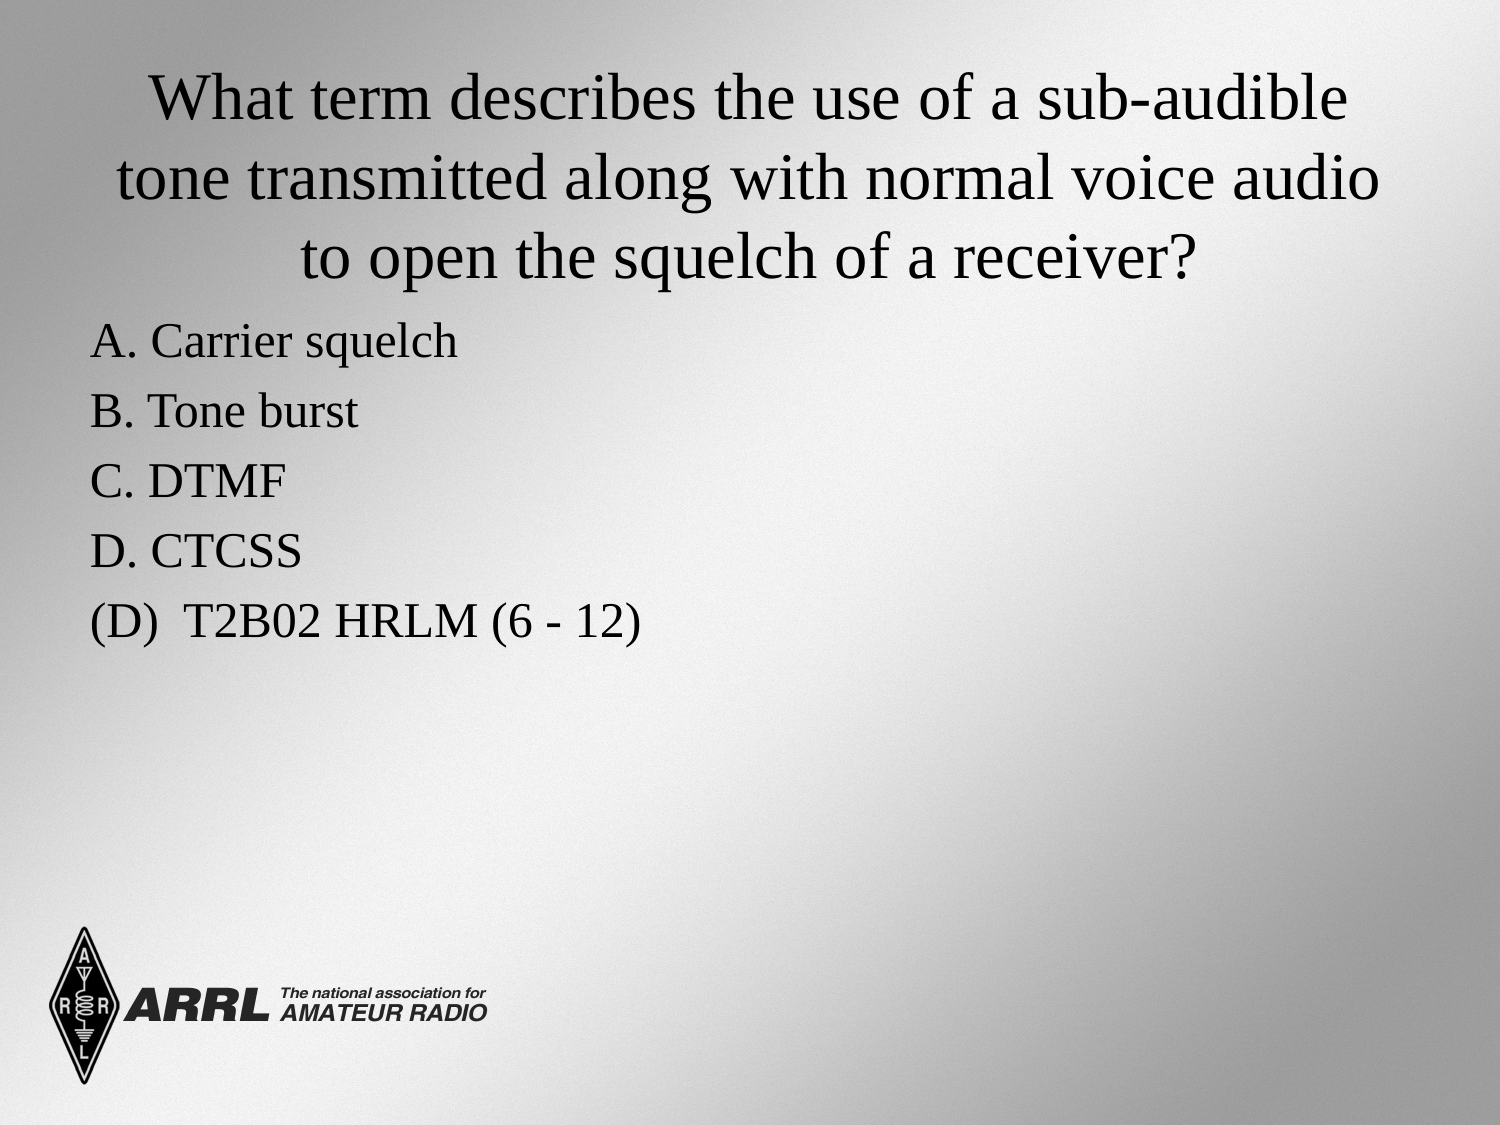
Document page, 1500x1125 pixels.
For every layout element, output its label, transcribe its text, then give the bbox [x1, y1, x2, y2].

picture [0, 0, 1500, 1125]
list A. Carrier squelch B. Tone burst C. DTMF D. CTCSS (D) T2B02 HRLM (6 - 12) [75, 299, 1425, 1005]
title What term describes the use of a sub-audible tone transmitted along with normal voice audio to open the squelch of a receiver? [75, 45, 1425, 233]
